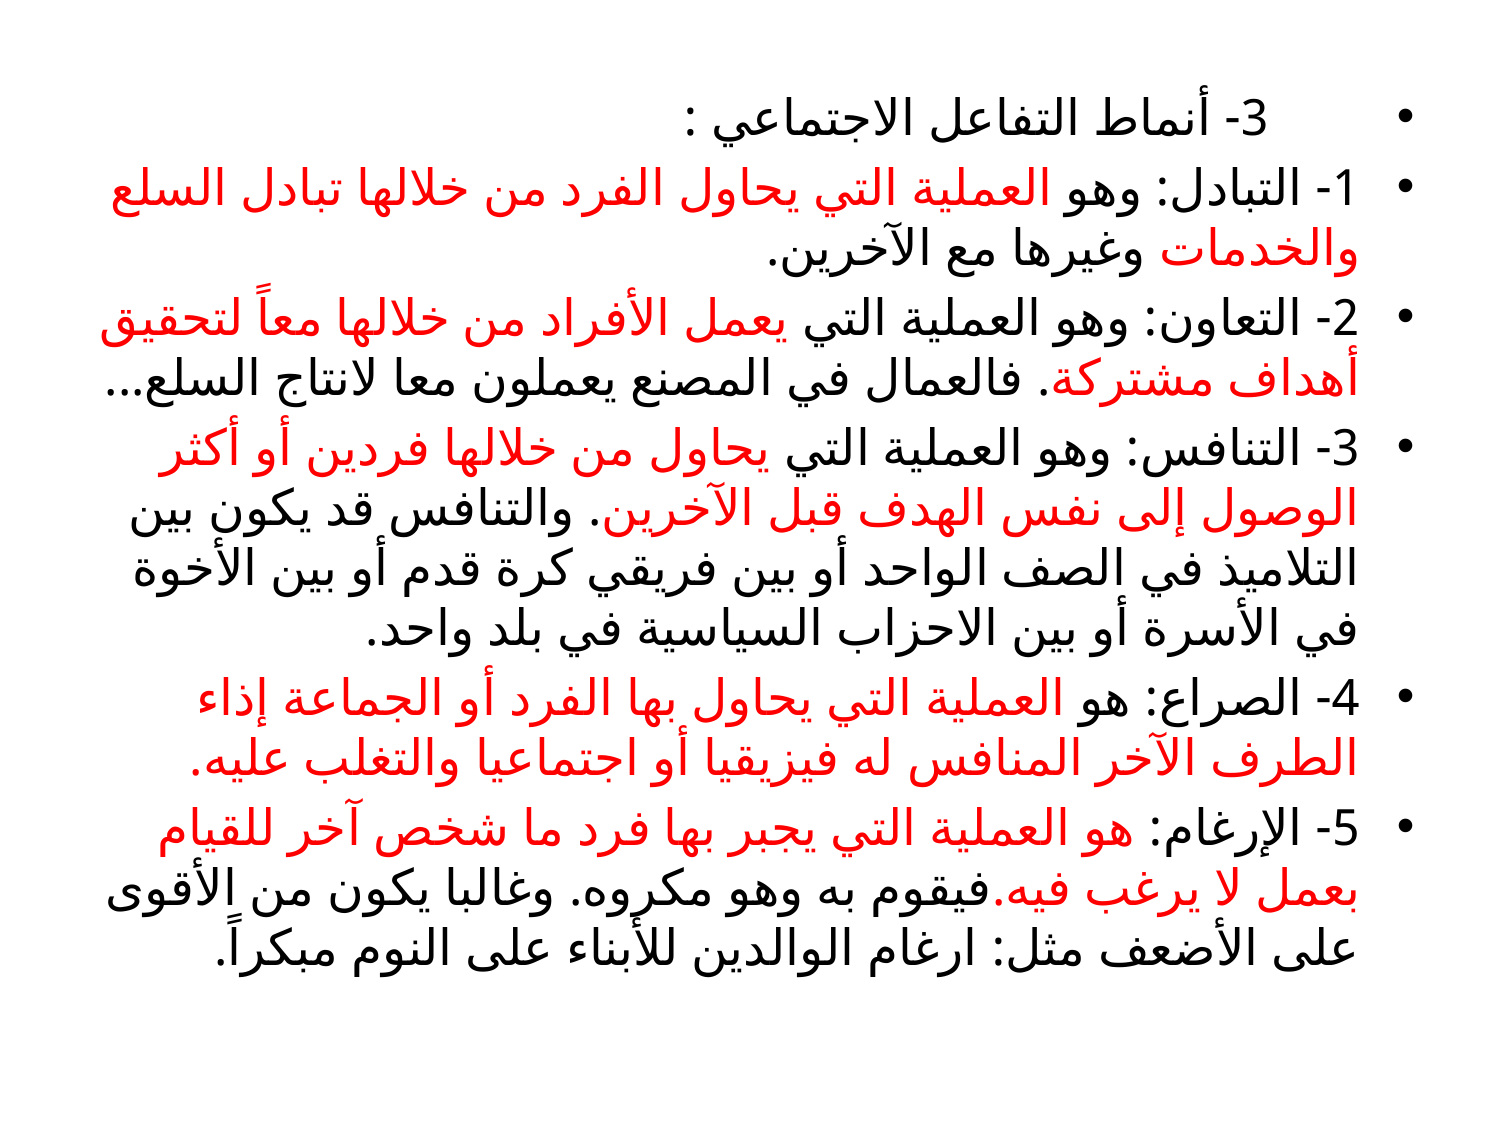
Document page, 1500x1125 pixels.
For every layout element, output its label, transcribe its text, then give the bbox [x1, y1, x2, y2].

list 3- أنماط التفاعل الاجتماعي : 1- التبادل: وهو العملية التي يحاول الفرد من خلالها تبادل السلع والخدمات وغيرها مع الآخرين. 2- التعاون: وهو العملية التي يعمل الأفراد من خلالها معاً لتحقيق أهداف مشتركة. فالعمال في المصنع يعملون معا لانتاج السلع... 3- التنافس: وهو العملية التي يحاول من خلالها فردين أو أكثر الوصول إلى نفس الهدف قبل الآخرين. والتنافس قد يكون بين التلاميذ في الصف الواحد أو بين فريقي كرة قدم أو بين الأخوة في الأسرة أو بين الاحزاب السياسية في بلد واحد. 4- الصراع: هو العملية التي يحاول بها الفرد أو الجماعة إذاء الطرف الآخر المنافس له فيزيقيا أو اجتماعيا والتغلب عليه. 5- الإرغام: هو العملية التي يجبر بها فرد ما شخص آخر للقيام بعمل لا يرغب فيه.فيقوم به وهو مكروه. وغالبا يكون من الأقوى على الأضعف مثل: ارغام الوالدين للأبناء على النوم مبكراً. [75, 78, 1425, 1005]
